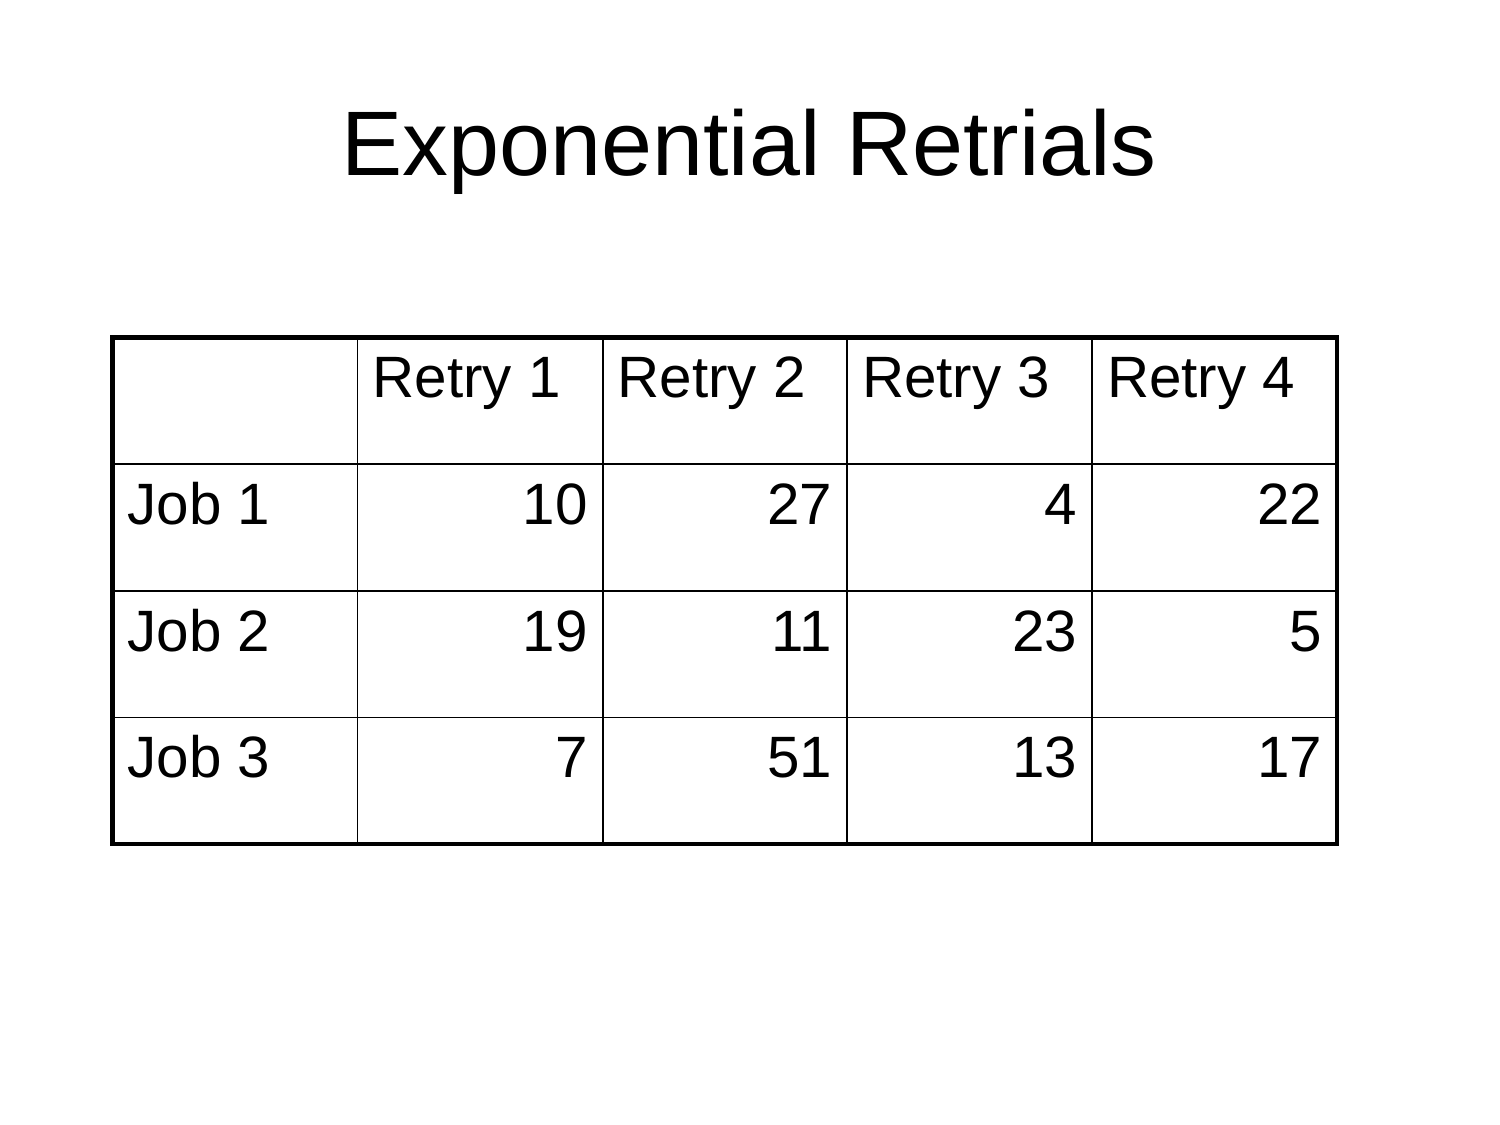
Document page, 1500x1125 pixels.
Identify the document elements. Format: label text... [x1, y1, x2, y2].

table_cell 4 [848, 465, 1091, 590]
table_cell 13 [848, 718, 1091, 842]
table_cell 5 [1093, 592, 1335, 717]
table_header Retry 1 [358, 340, 602, 463]
table_header Retry 3 [848, 340, 1091, 463]
title Exponential Retrials [74, 44, 1426, 233]
table_cell 11 [604, 592, 846, 717]
table_cell 17 [1093, 718, 1335, 842]
table_cell 10 [358, 465, 602, 590]
table_header [115, 340, 357, 463]
table_cell 27 [604, 465, 846, 590]
table_header Retry 4 [1093, 340, 1335, 463]
table_cell 22 [1093, 465, 1335, 590]
table_cell Job 1 [115, 465, 357, 590]
table_cell 23 [848, 592, 1091, 717]
table_cell 51 [604, 718, 846, 842]
table_cell 19 [358, 592, 602, 717]
table_cell Job 3 [115, 718, 357, 842]
table_header Retry 2 [604, 340, 846, 463]
table_cell 7 [358, 718, 602, 842]
table_cell Job 2 [115, 592, 357, 717]
